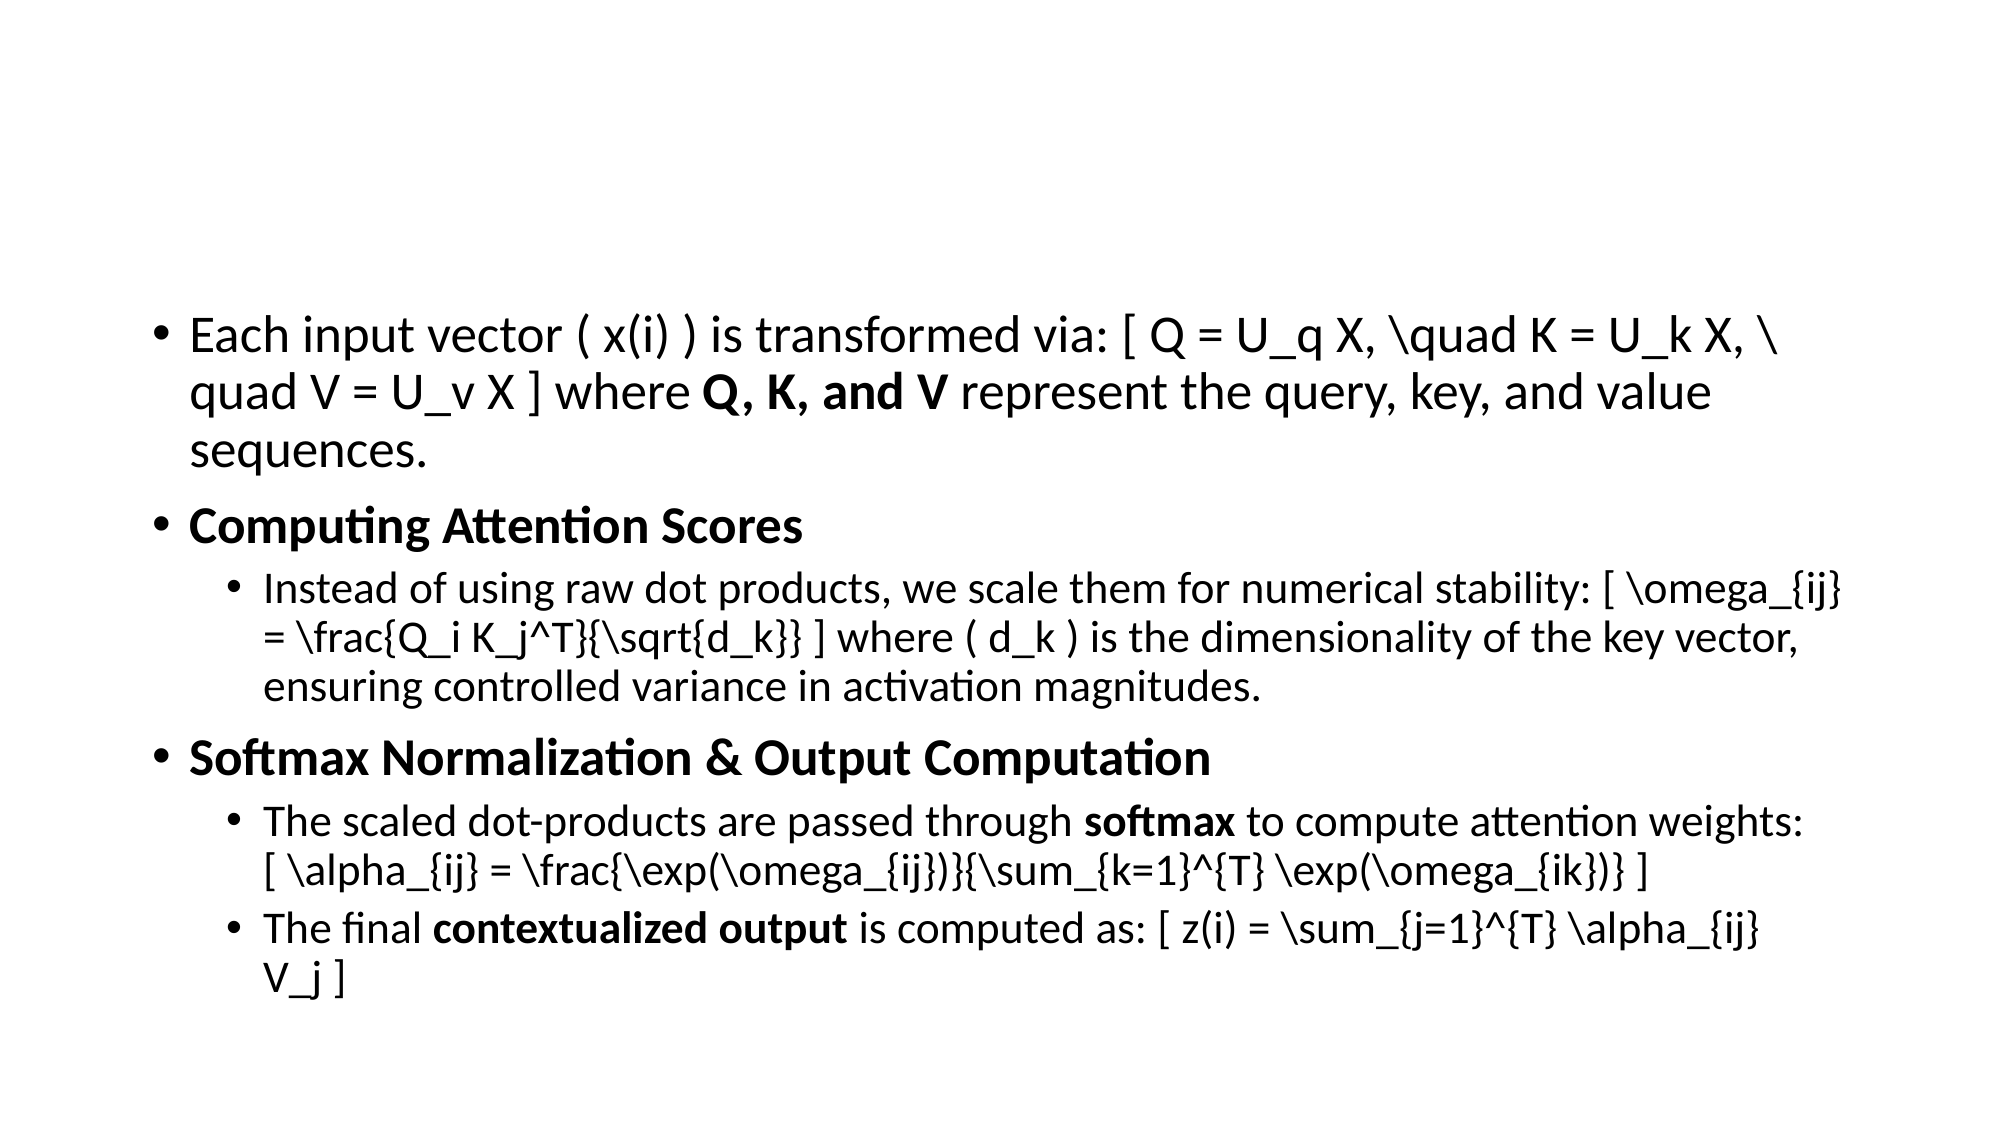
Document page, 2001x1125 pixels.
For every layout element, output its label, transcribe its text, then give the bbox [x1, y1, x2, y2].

list Each input vector ( x(i) ) is transformed via: [ Q = U_q X, \quad K = U_k X, \quad V = U_v X ] where Q, K, and V represent the query, key, and value sequences. Computing Attention Scores Instead of using raw dot products, we scale them for numerical stability: [ \omega_{ij} = \frac{Q_i K_j^T}{\sqrt{d_k}} ] where ( d_k ) is the dimensionality of the key vector, ensuring controlled variance in activation magnitudes. Softmax Normalization & Output Computation The scaled dot-products are passed through softmax to compute attention weights: [ \alpha_{ij} = \frac{\exp(\omega_{ij})}{\sum_{k=1}^{T} \exp(\omega_{ik})} ] The final contextualized output is computed as: [ z(i) = \sum_{j=1}^{T} \alpha_{ij} V_j ] [137, 299, 1863, 1014]
